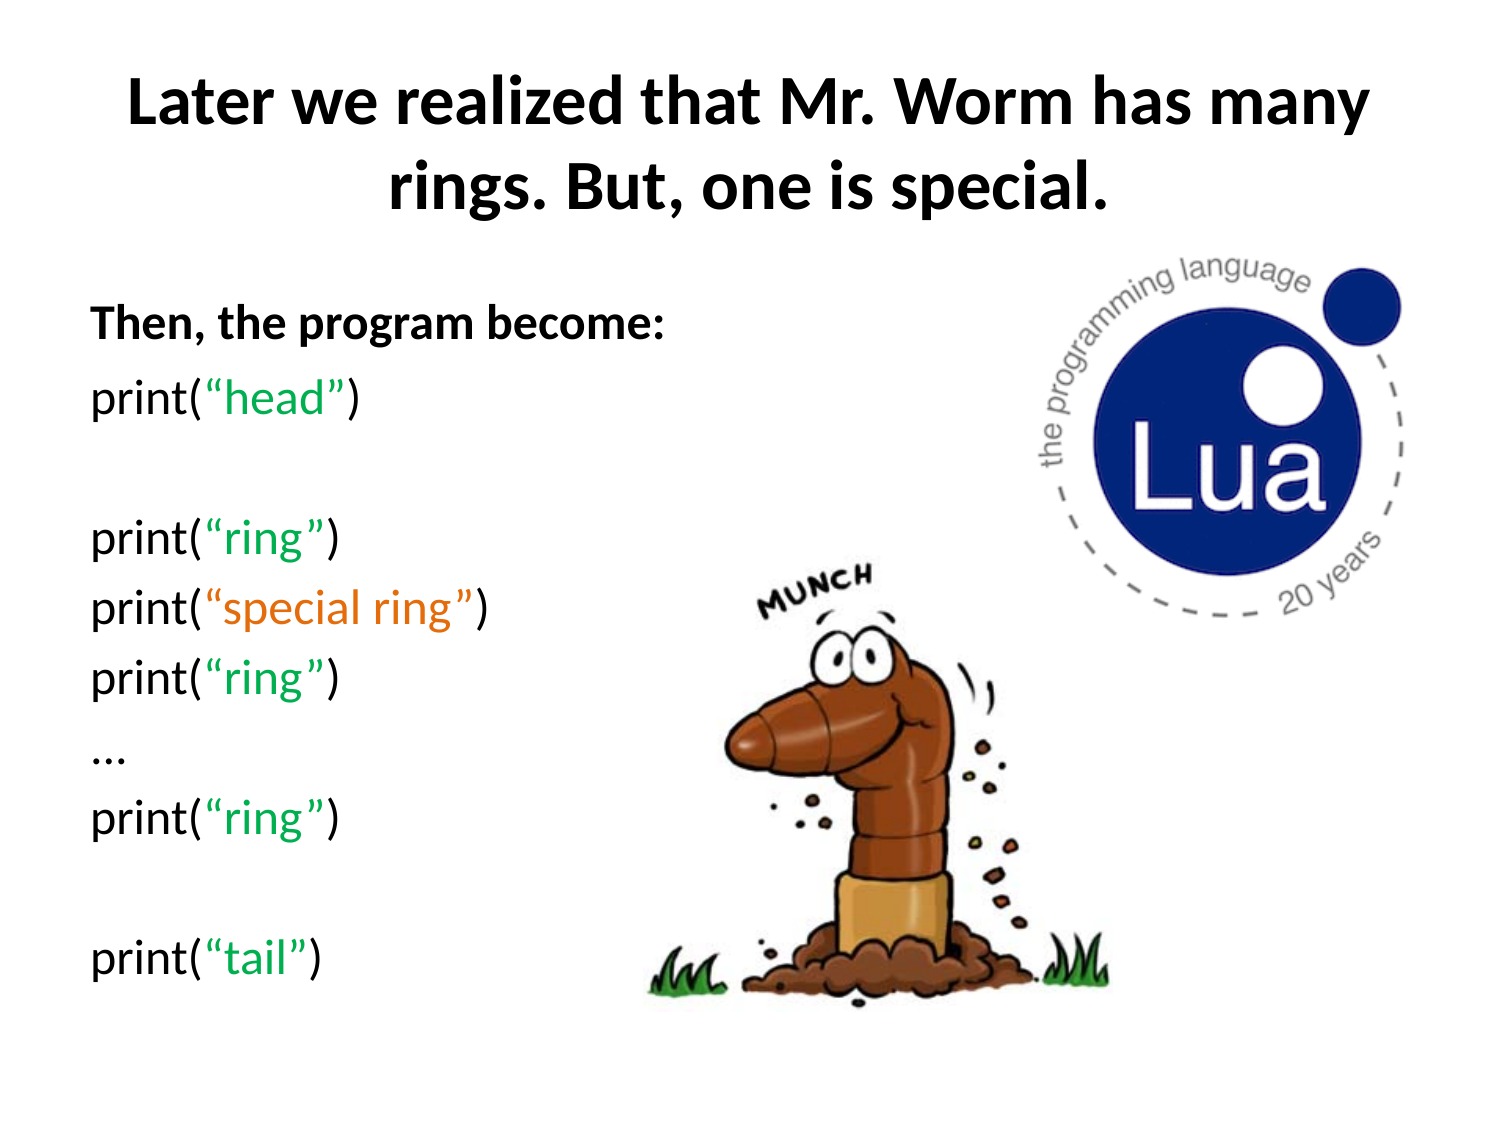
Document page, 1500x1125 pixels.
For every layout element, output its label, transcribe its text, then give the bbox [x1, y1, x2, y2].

list print(“head”) print(“ring”) print(“special ring”) print(“ring”) ... print(“ring”) print(“tail”) [75, 356, 738, 1005]
list Then, the program become: [75, 251, 738, 356]
title Later we realized that Mr. Worm has many rings. But, one is special. [75, 45, 1425, 233]
picture [643, 231, 1422, 1012]
